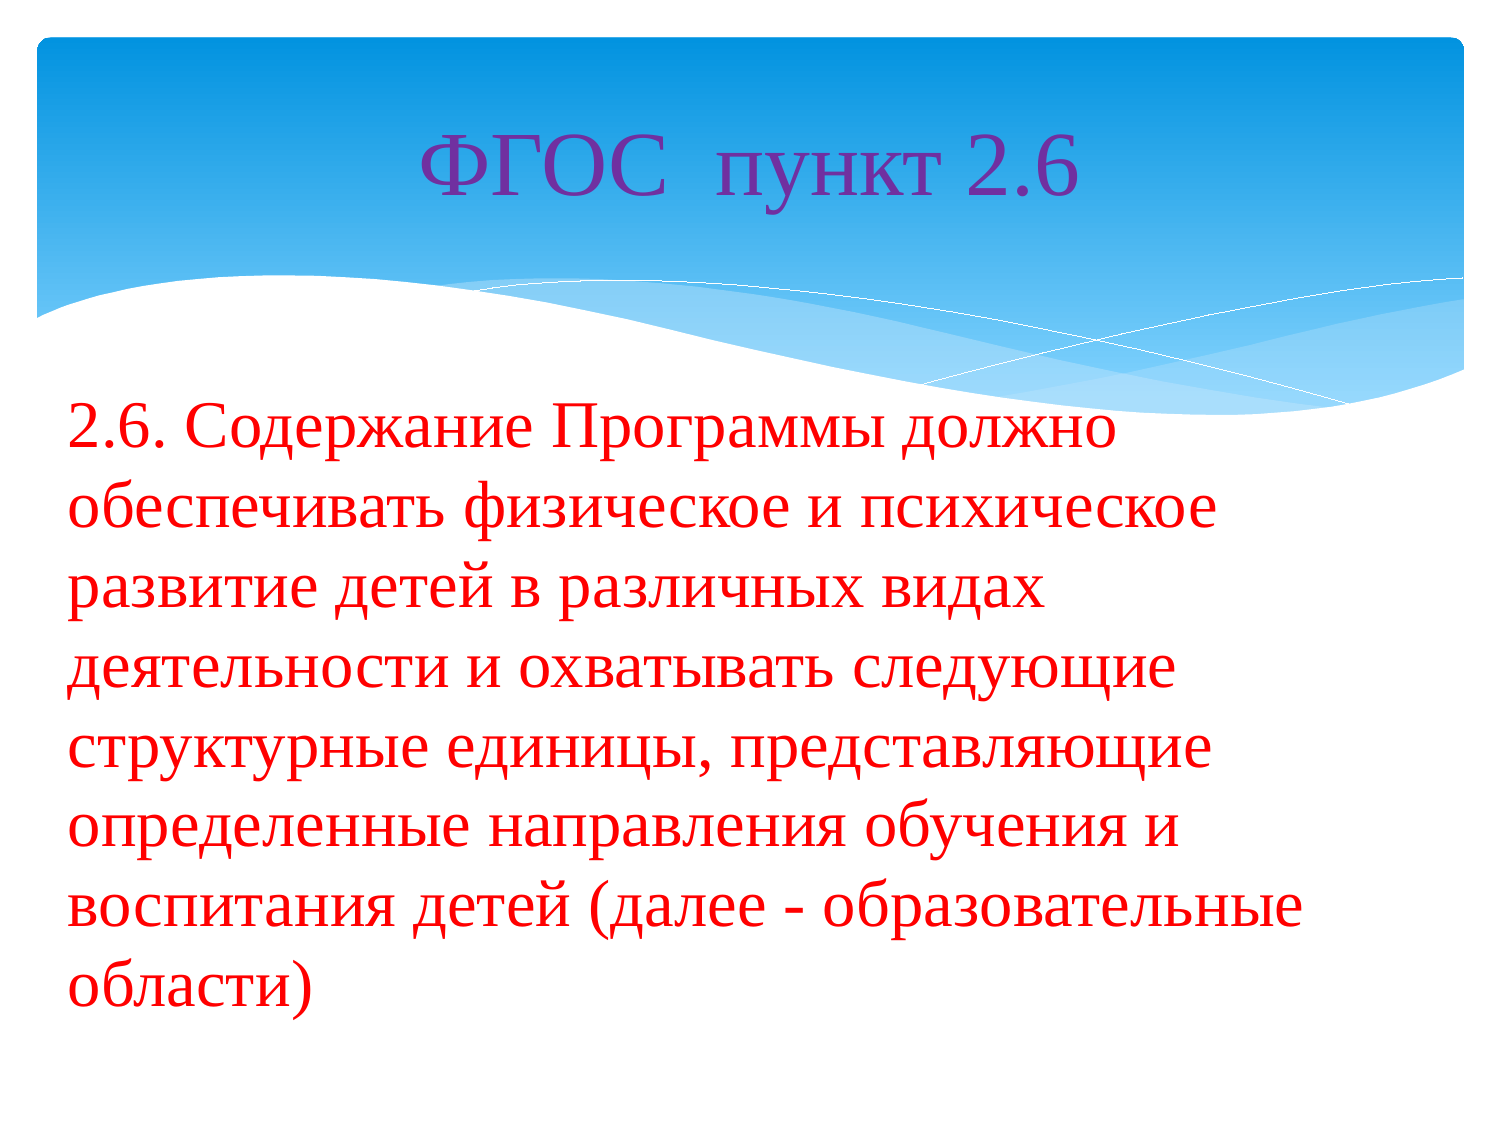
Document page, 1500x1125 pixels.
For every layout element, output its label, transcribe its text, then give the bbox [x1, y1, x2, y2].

text_box 2.6. Содержание Программы должно обеспечивать физическое и психическое развитие детей в различных видах деятельности и охватывать следующие структурные единицы, представляющие определенные направления обучения и воспитания детей (далее - образовательные области) [53, 373, 1376, 1028]
title ФГОС пункт 2.6 [75, 55, 1425, 261]
